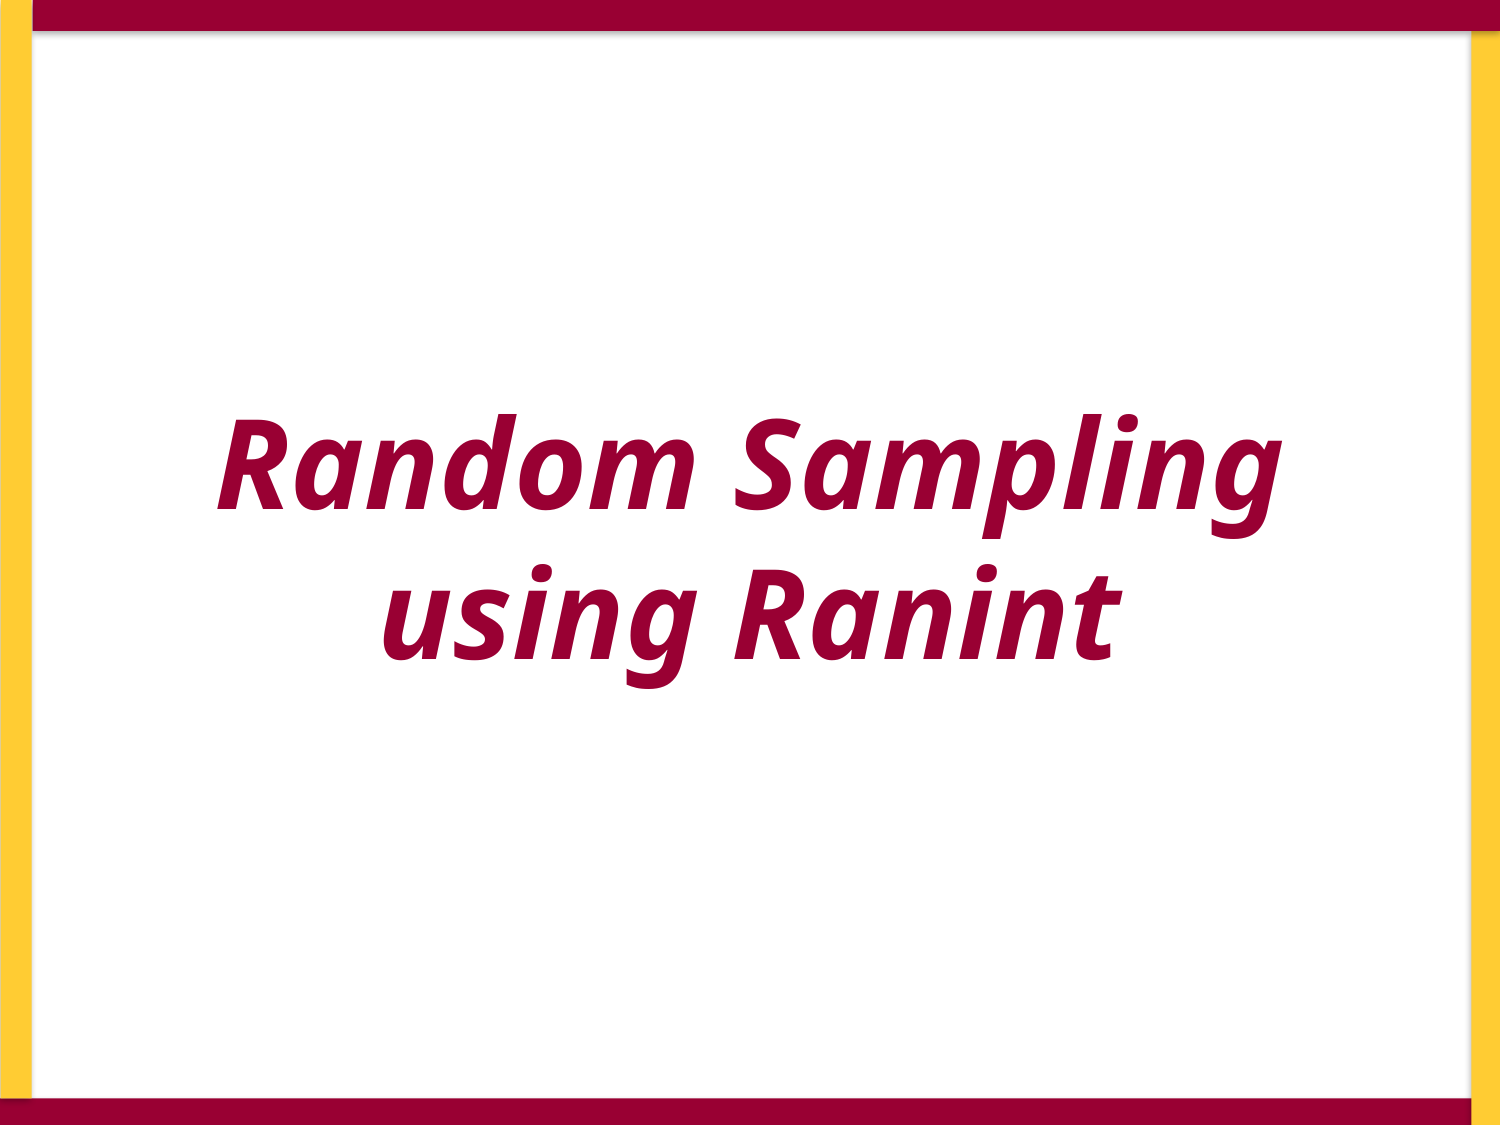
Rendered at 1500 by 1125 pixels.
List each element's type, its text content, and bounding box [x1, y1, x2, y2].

title Random Sampling using Ranint [75, 269, 1425, 799]
